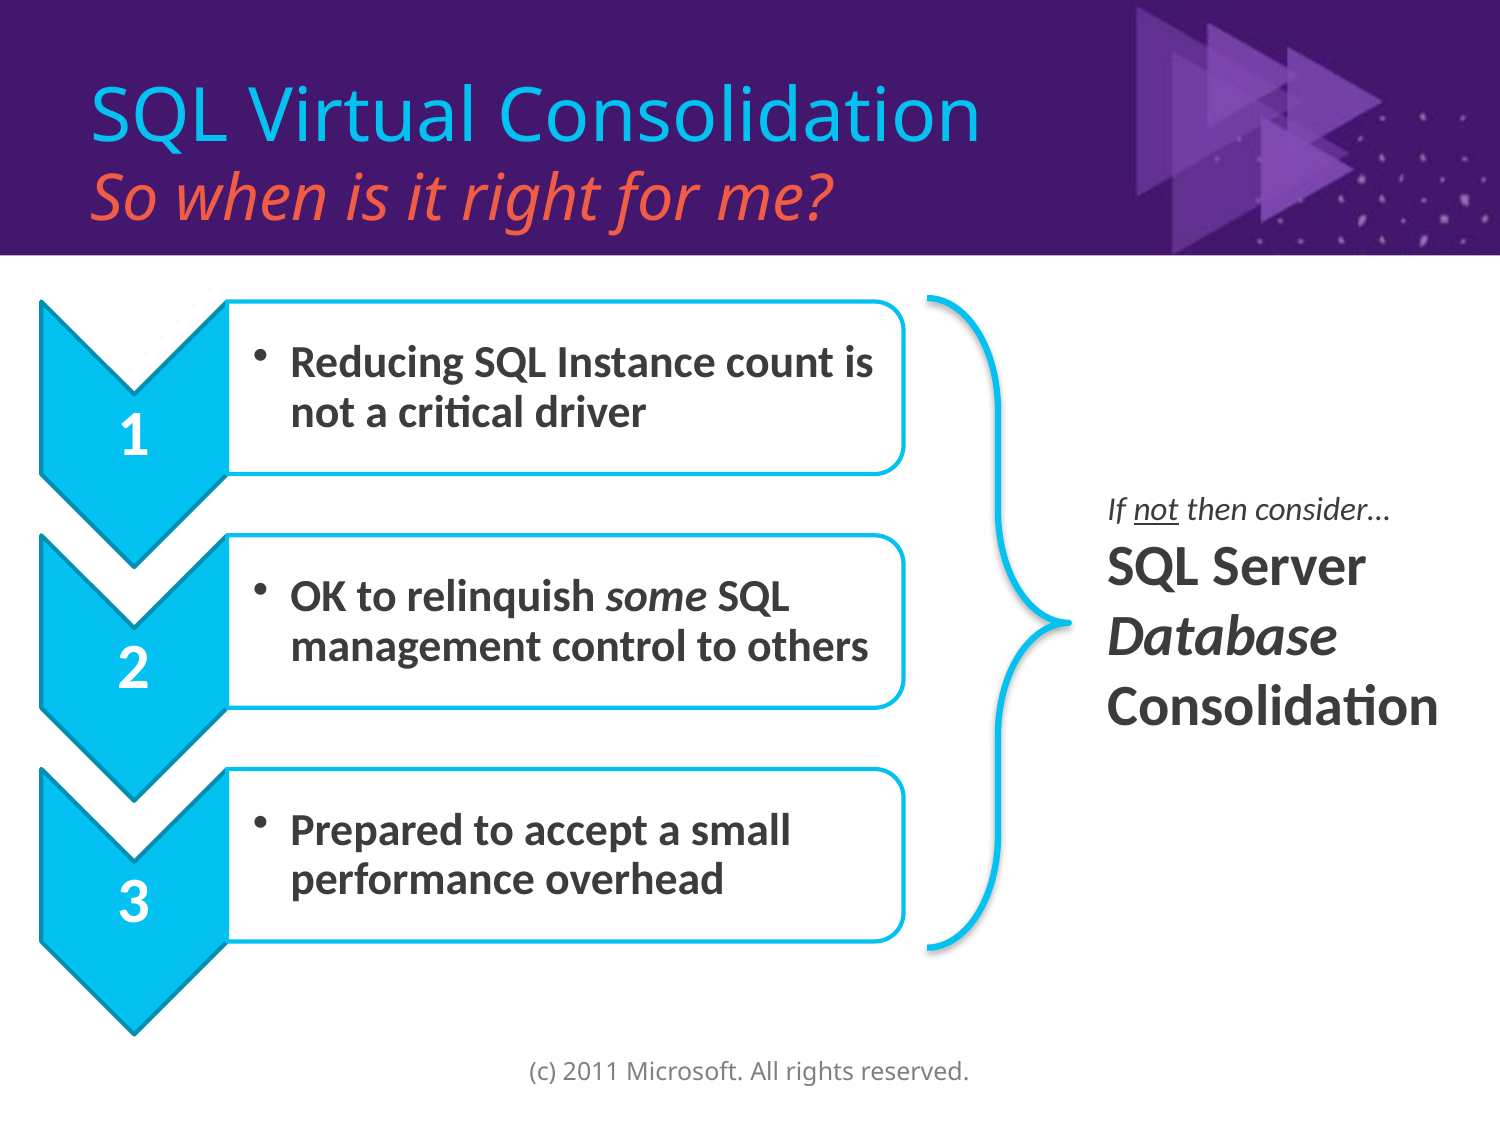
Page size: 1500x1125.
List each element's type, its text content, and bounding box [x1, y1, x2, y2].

footer (c) 2011 Microsoft. All rights reserved. [512, 1042, 988, 1103]
text_box [926, 294, 1072, 951]
picture [0, 0, 1500, 255]
text_box If not then consider… SQL Server Database Consolidation [1092, 479, 1471, 745]
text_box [40, 300, 904, 1036]
title SQL Virtual Consolidation So when is it right for me? [75, 56, 1425, 244]
